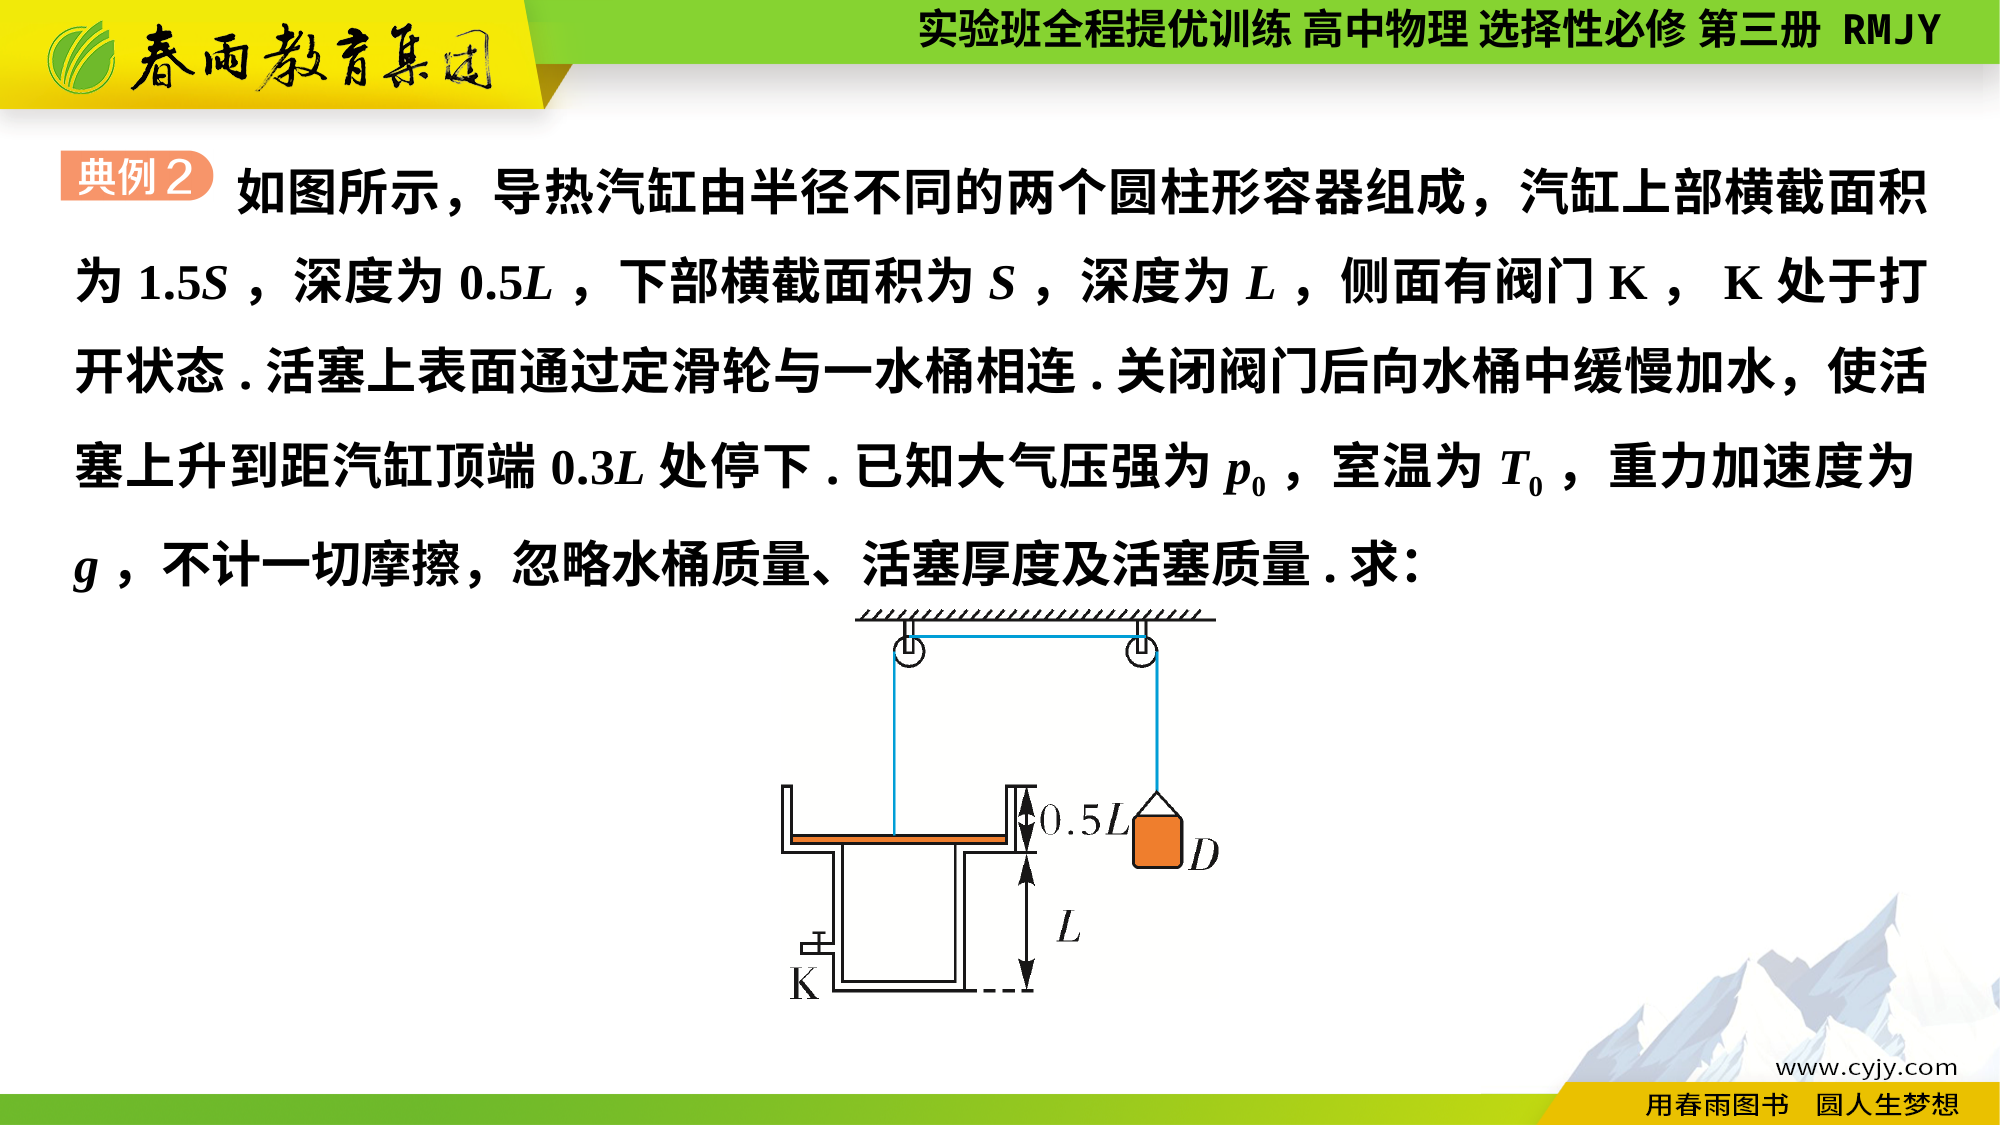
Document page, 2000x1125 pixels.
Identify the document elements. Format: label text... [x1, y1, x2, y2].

list 如图所示，导热汽缸由半径不同的两个圆柱形容器组成，汽缸上部横截面积为1.5S，深度为0.5L，下部横截面积为S，深度为L，侧面有阀门K，K处于打开状态.活塞上表面通过定滑轮与一水桶相连.关闭阀门后向水桶中缓慢加水，使活塞上升到距汽缸顶端0.3L处停下.已知大气压强为p0，室温为T0，重力加速度为g，不计一切摩擦，忽略水桶质量、活塞厚度及活塞质量.求： [59, 122, 1944, 581]
picture [0, 0, 2000, 1125]
